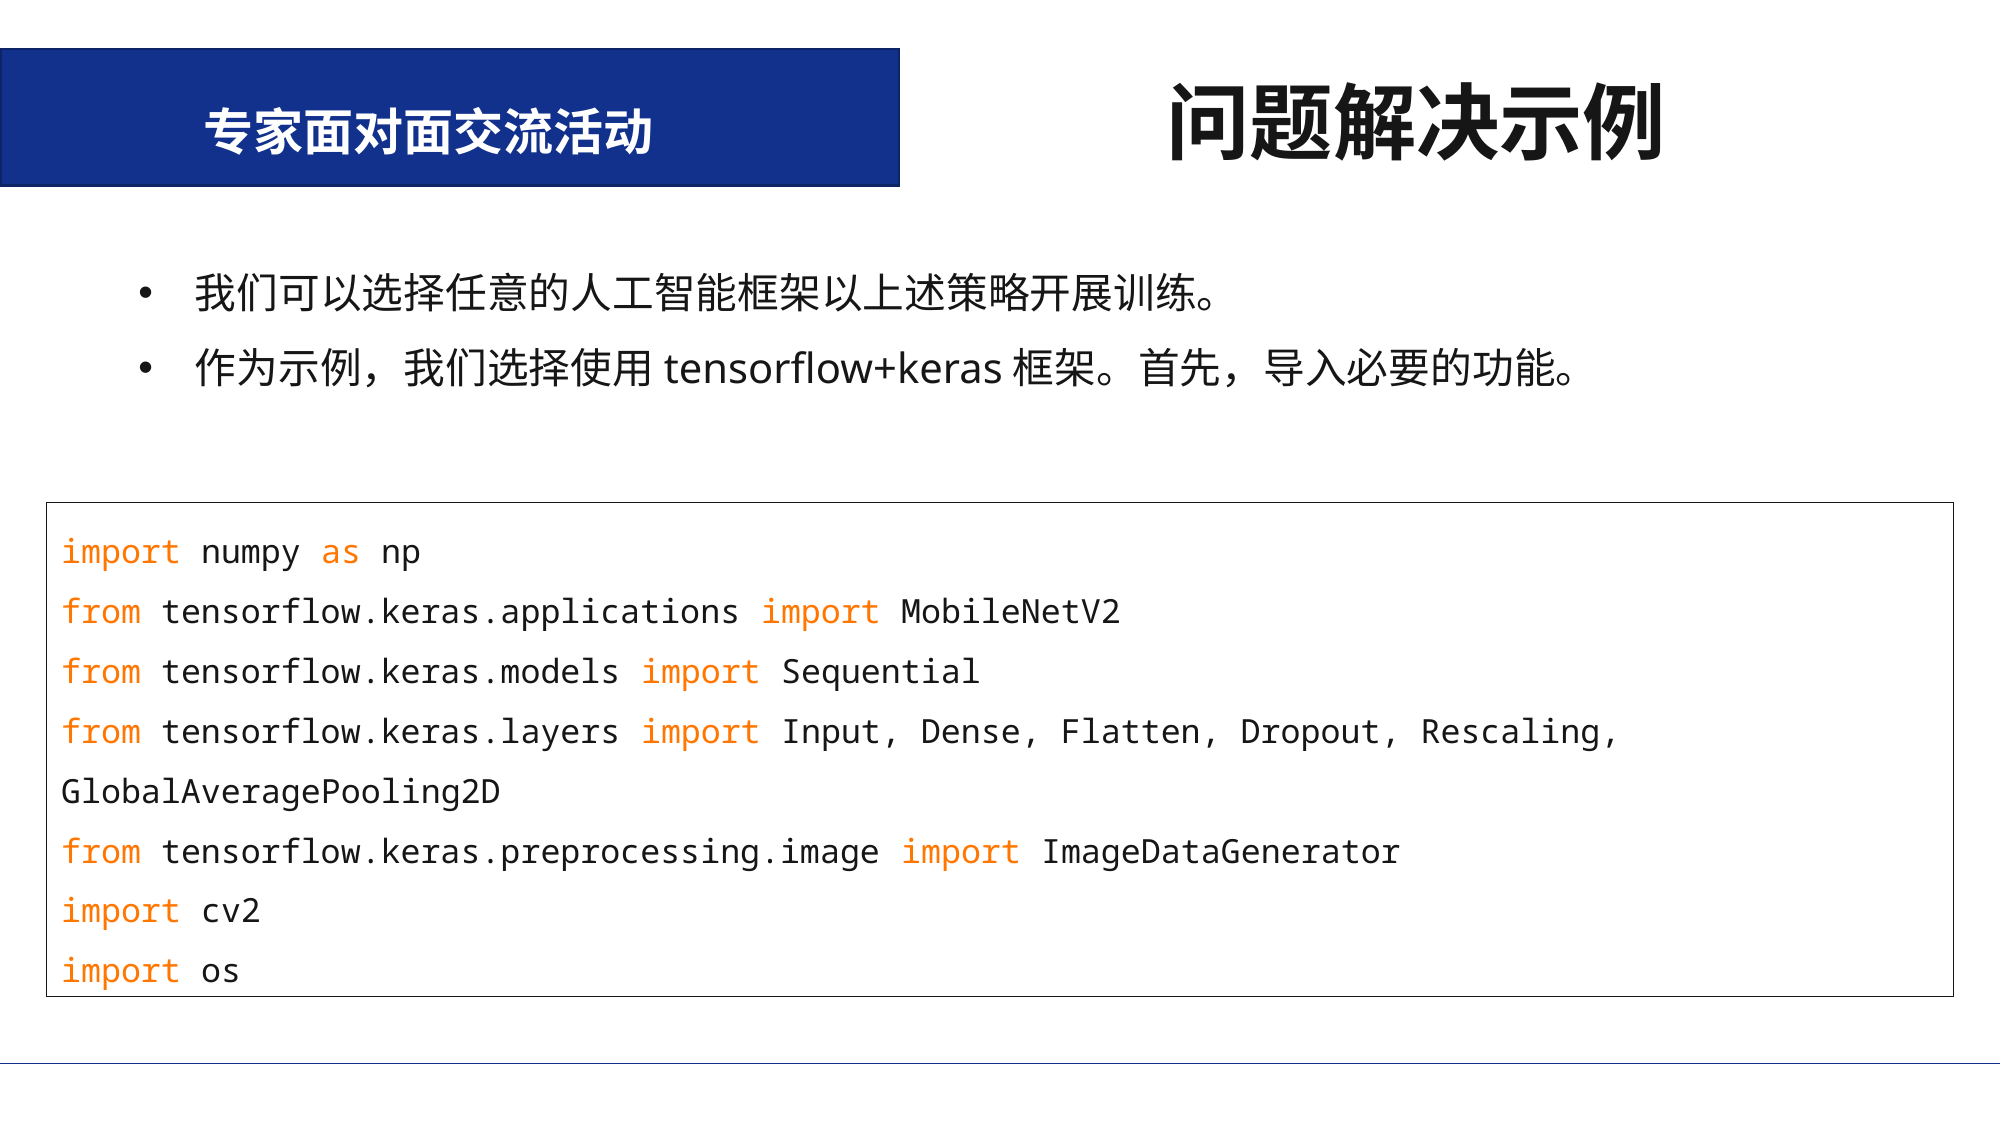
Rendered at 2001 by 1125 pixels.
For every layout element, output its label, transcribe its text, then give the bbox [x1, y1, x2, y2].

text_box 问题解决示例 [915, 63, 1917, 178]
text_box 专家面对面交流活动 [188, 80, 884, 168]
text_box 我们可以选择任意的人工智能框架以上述策略开展训练。 作为示例，我们选择使用tensorflow+keras框架。首先，导入必要的功能。 [123, 234, 1877, 400]
text_box import numpy as np from tensorflow.keras.applications import MobileNetV2 from tensorflow.keras.models import Sequential from tensorflow.keras.layers import Input, Dense, Flatten, Dropout, Rescaling, GlobalAveragePooling2D from tensorflow.keras.preprocessing.image import ImageDataGenerator import cv2 import os [46, 502, 1954, 997]
text_box [0, 48, 900, 187]
